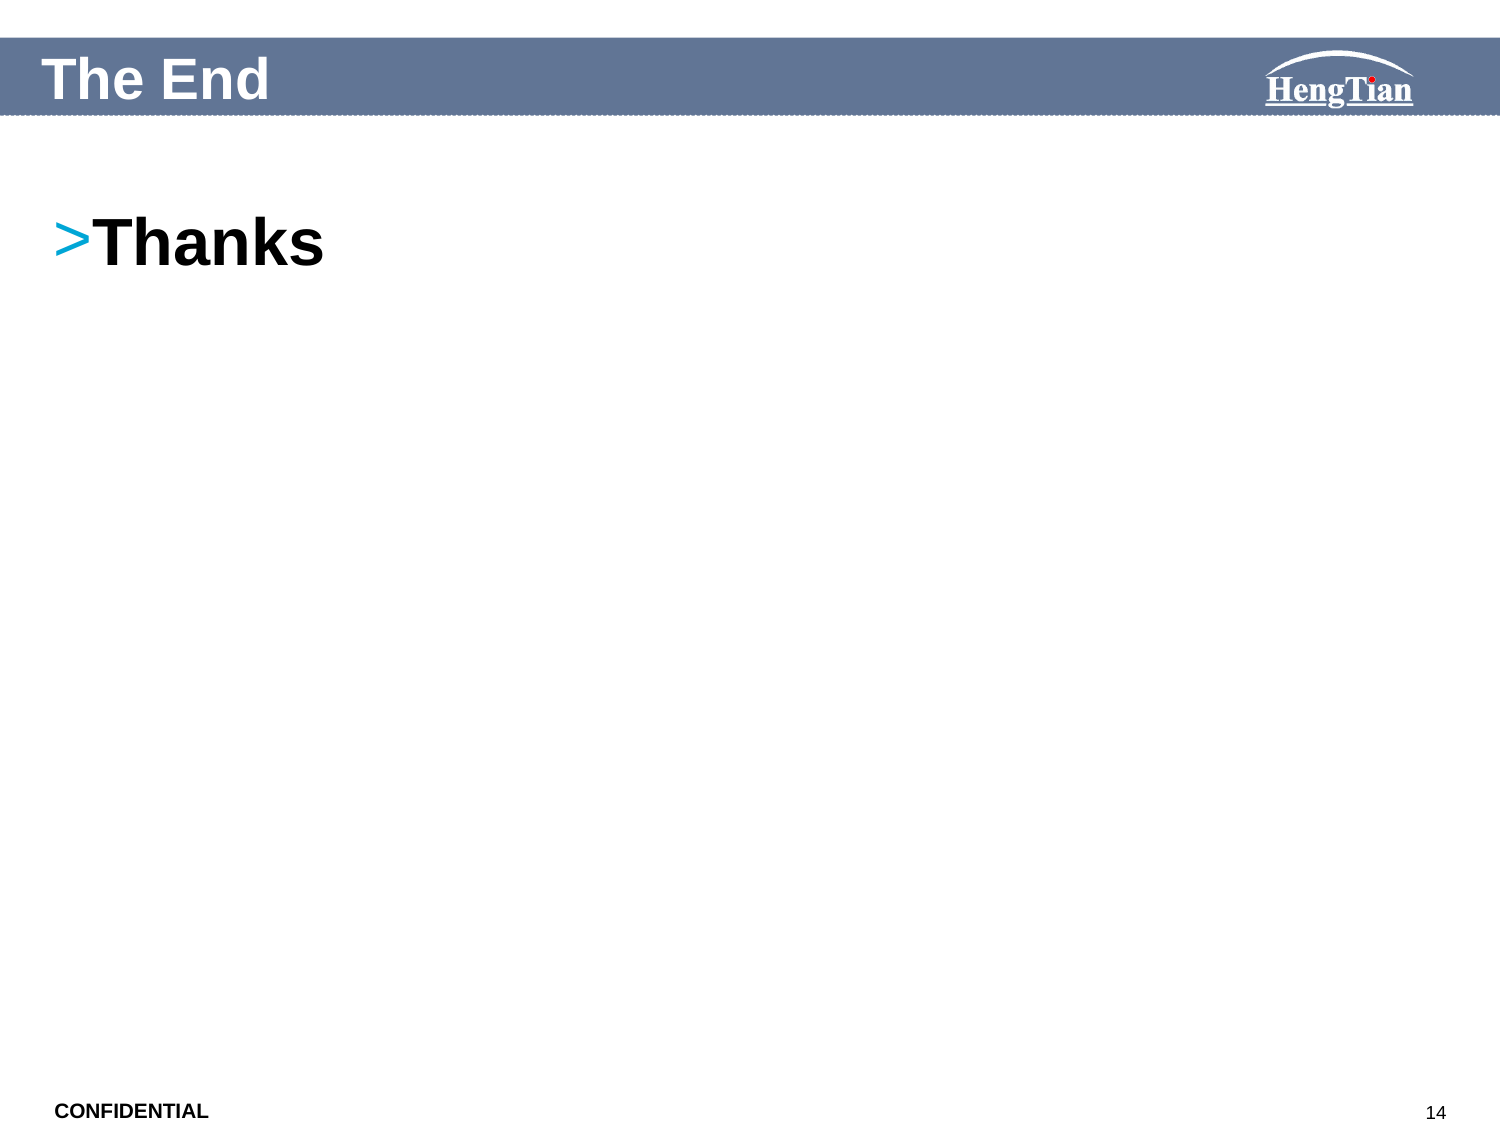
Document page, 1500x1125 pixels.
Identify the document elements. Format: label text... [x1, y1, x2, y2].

picture [1210, 31, 1453, 150]
text_box Thanks [53, 196, 1409, 826]
text_box 14 [1097, 1068, 1447, 1124]
text_box The End [41, 50, 1397, 113]
